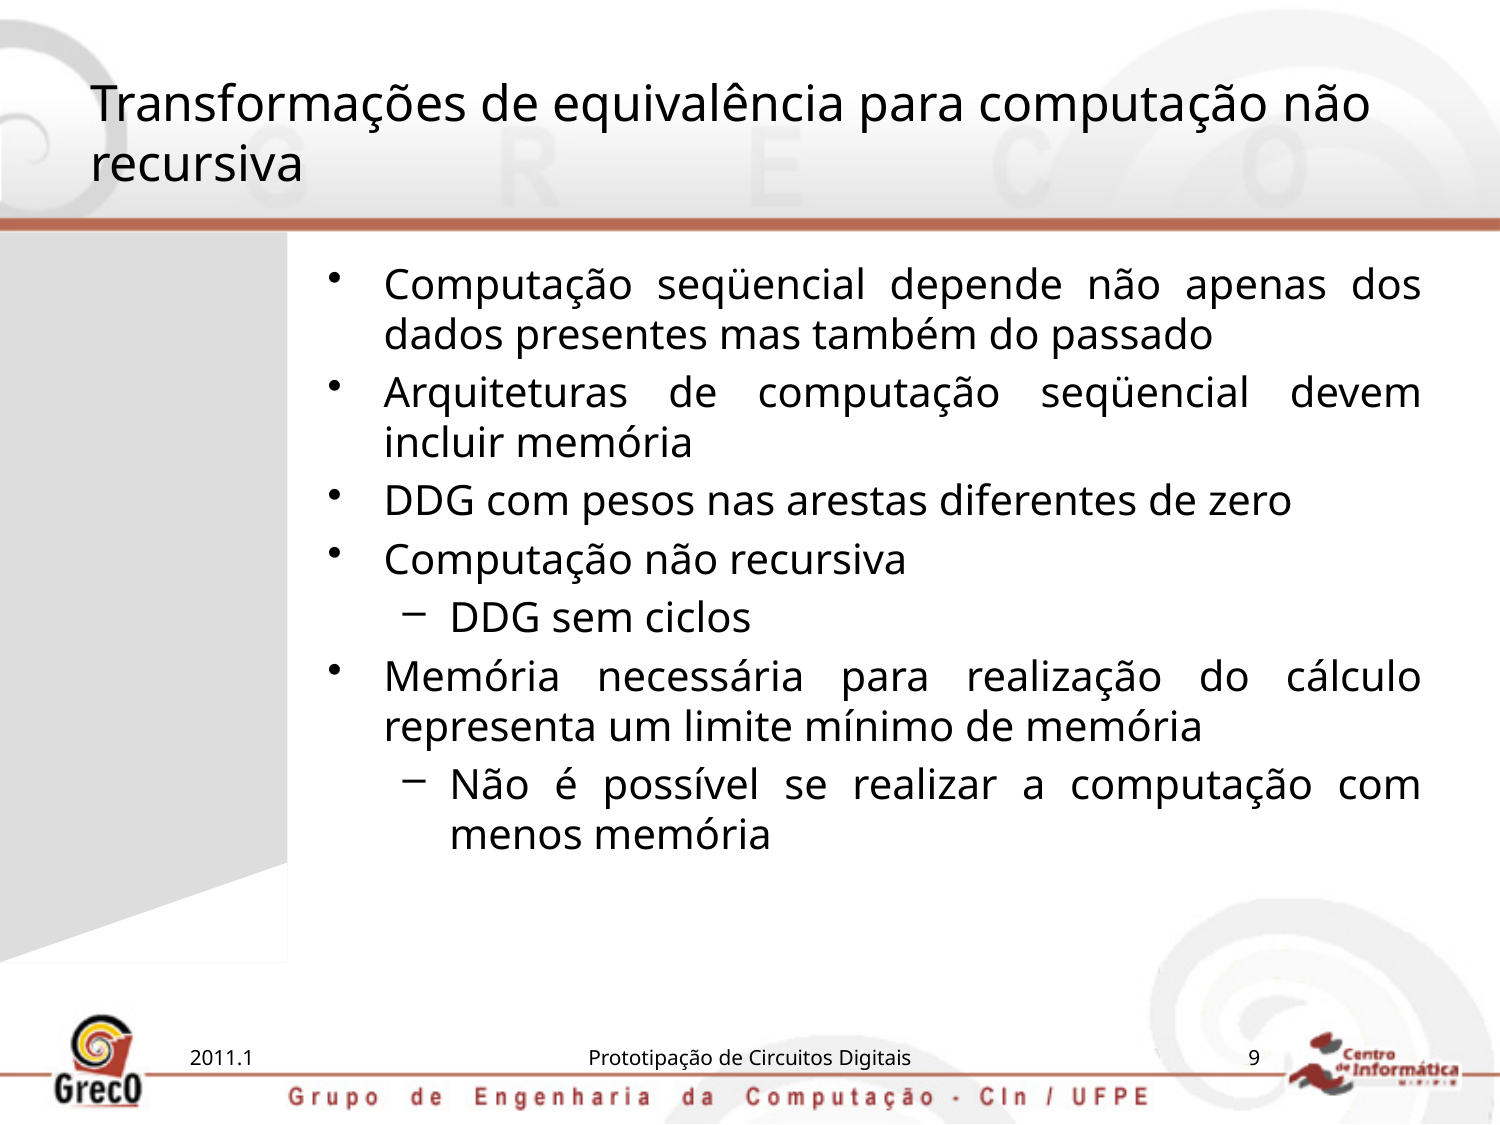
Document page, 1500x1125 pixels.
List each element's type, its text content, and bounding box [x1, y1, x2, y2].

footer Prototipação de Circuitos Digitais [512, 1037, 988, 1113]
slide_number 2011.1 [174, 1037, 488, 1113]
title Transformações de equivalência para computação não recursiva [74, 37, 1463, 226]
picture [0, 1, 1500, 1124]
slide_number 9 [1037, 1037, 1276, 1113]
list Computação seqüencial depende não apenas dos dados presentes mas também do passado Arquiteturas de computação seqüencial devem incluir memória DDG com pesos nas arestas diferentes de zero Computação não recursiva DDG sem ciclos Memória necessária para realização do cálculo representa um limite mínimo de memória Não é possível se realizar a computação com menos memória [312, 249, 1438, 1001]
